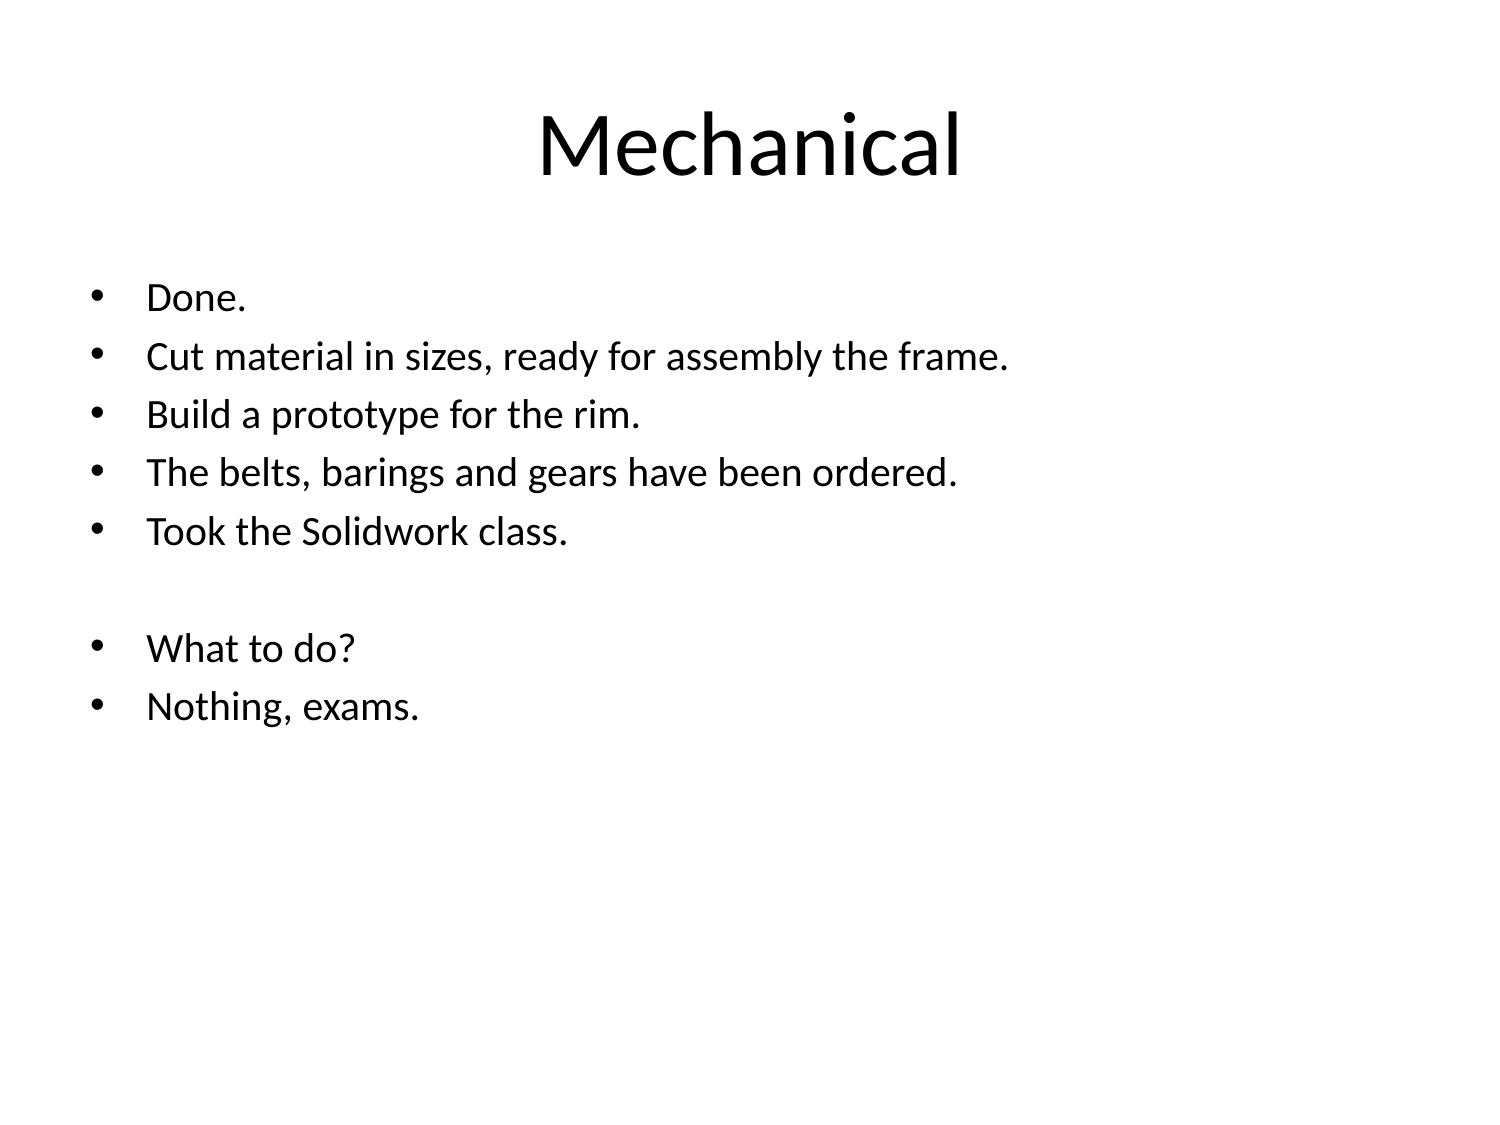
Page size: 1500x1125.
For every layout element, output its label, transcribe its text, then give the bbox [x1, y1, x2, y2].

list Done. Cut material in sizes, ready for assembly the frame. Build a prototype for the rim. The belts, barings and gears have been ordered. Took the Solidwork class. What to do? Nothing, exams. [75, 262, 1425, 1005]
title Mechanical [75, 45, 1425, 233]
